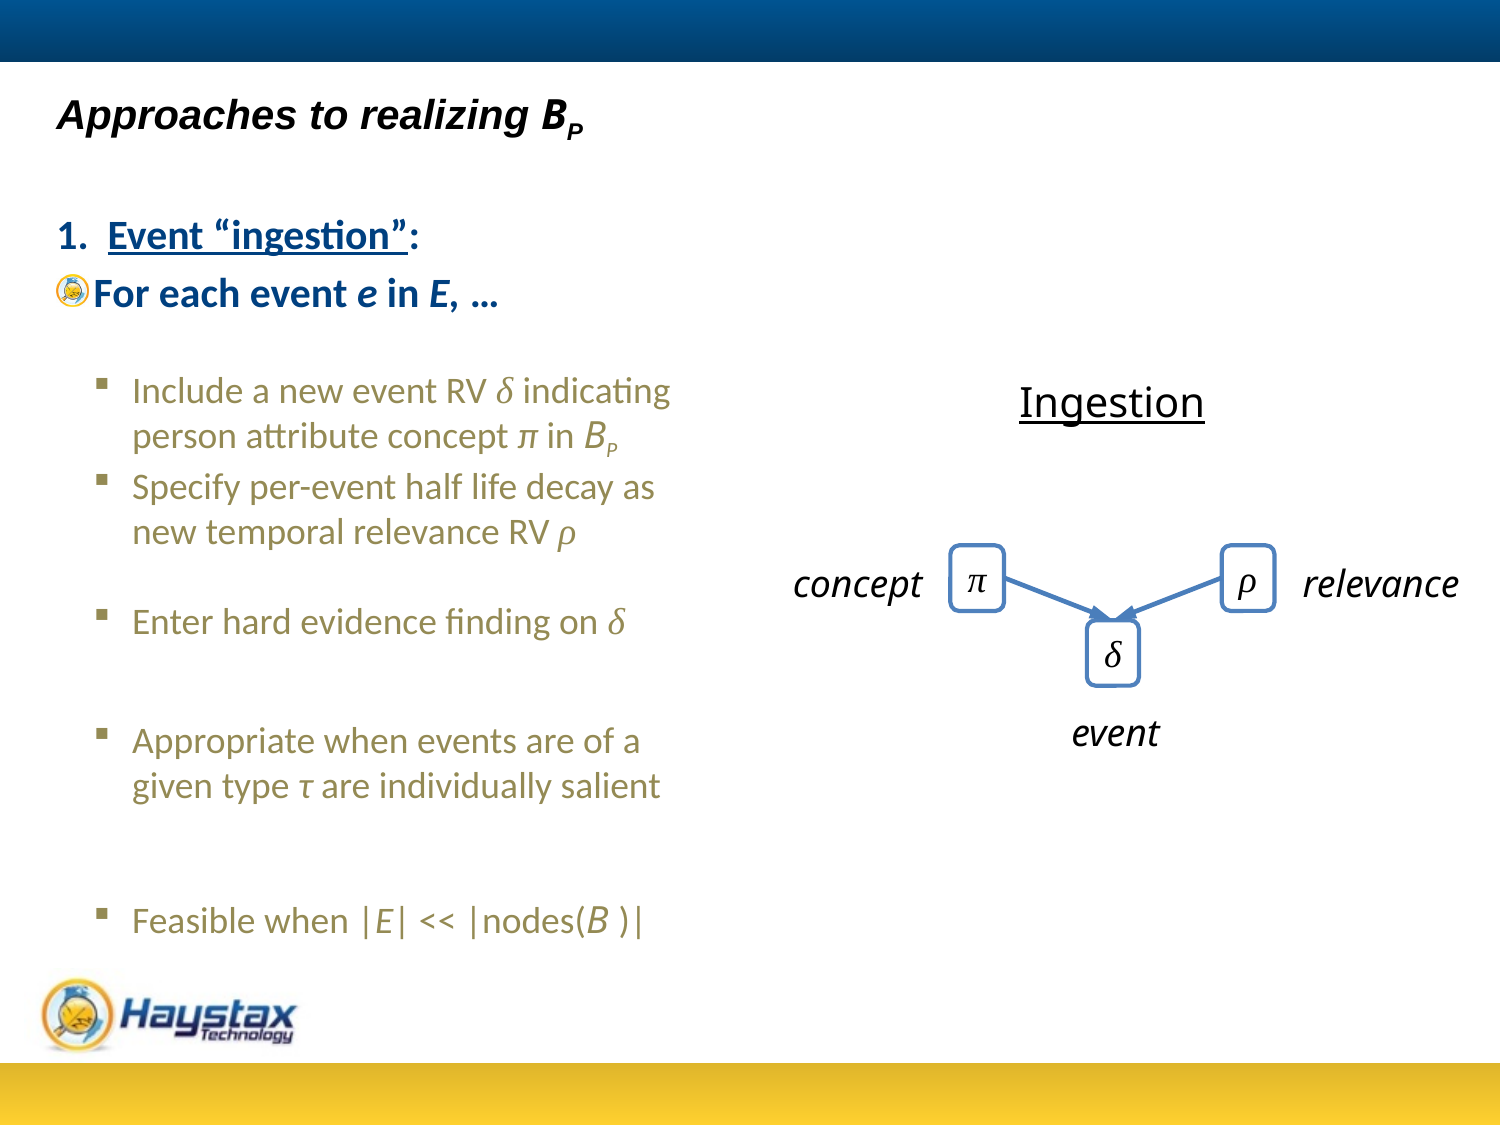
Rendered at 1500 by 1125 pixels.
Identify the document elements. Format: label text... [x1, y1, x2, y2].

picture [56, 274, 89, 307]
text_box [787, 368, 1465, 763]
title Approaches to realizing BP [41, 61, 1462, 172]
list 1. Event “ingestion”: For each event e in E, … Include a new event RV δ indicating person attribute concept π in BP Specify per-event half life decay as new temporal relevance RV ρ Enter hard evidence finding on δ Appropriate when events are of a given type τ are individually salient Feasible when |E| << |nodes(B )| [41, 200, 738, 975]
picture [24, 968, 315, 1063]
